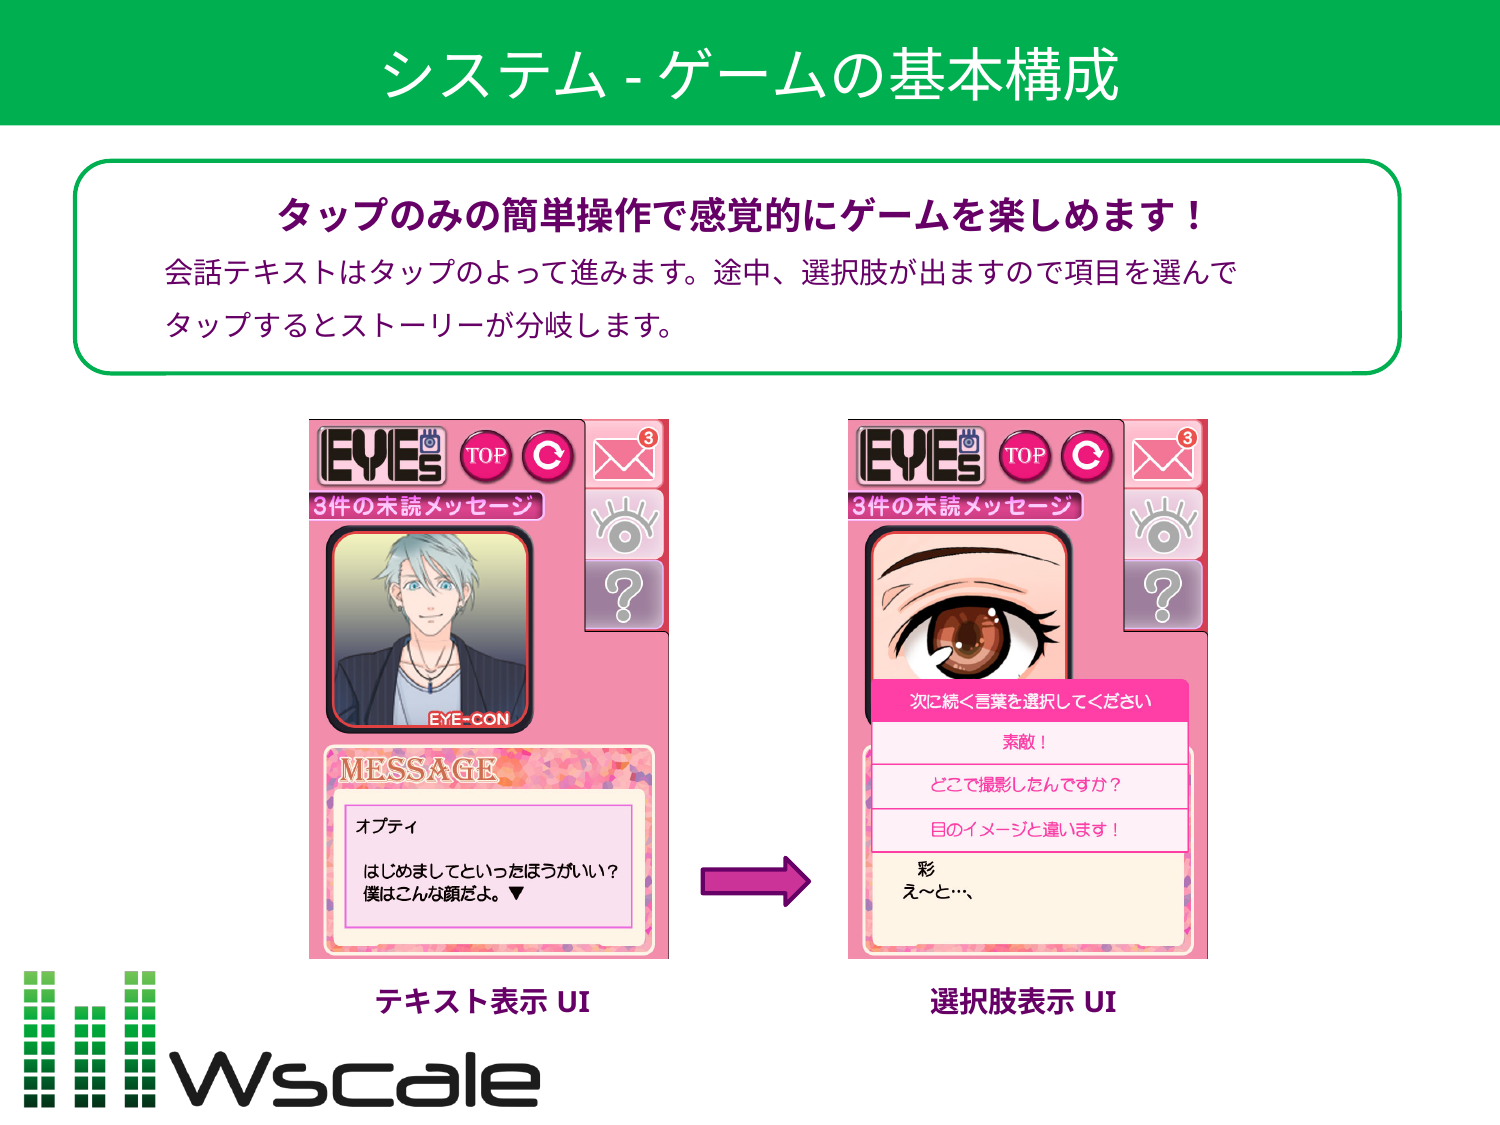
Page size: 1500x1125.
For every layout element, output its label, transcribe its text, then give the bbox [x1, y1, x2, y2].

text_box システム-ゲームの基本構成 [74, 30, 1425, 117]
text_box [72, 158, 1402, 376]
text_box テキスト表示UI [360, 975, 618, 1026]
text_box [700, 855, 812, 907]
text_box 選択肢表示UI [915, 975, 1140, 1026]
picture [847, 419, 1208, 959]
picture [0, 419, 669, 1125]
